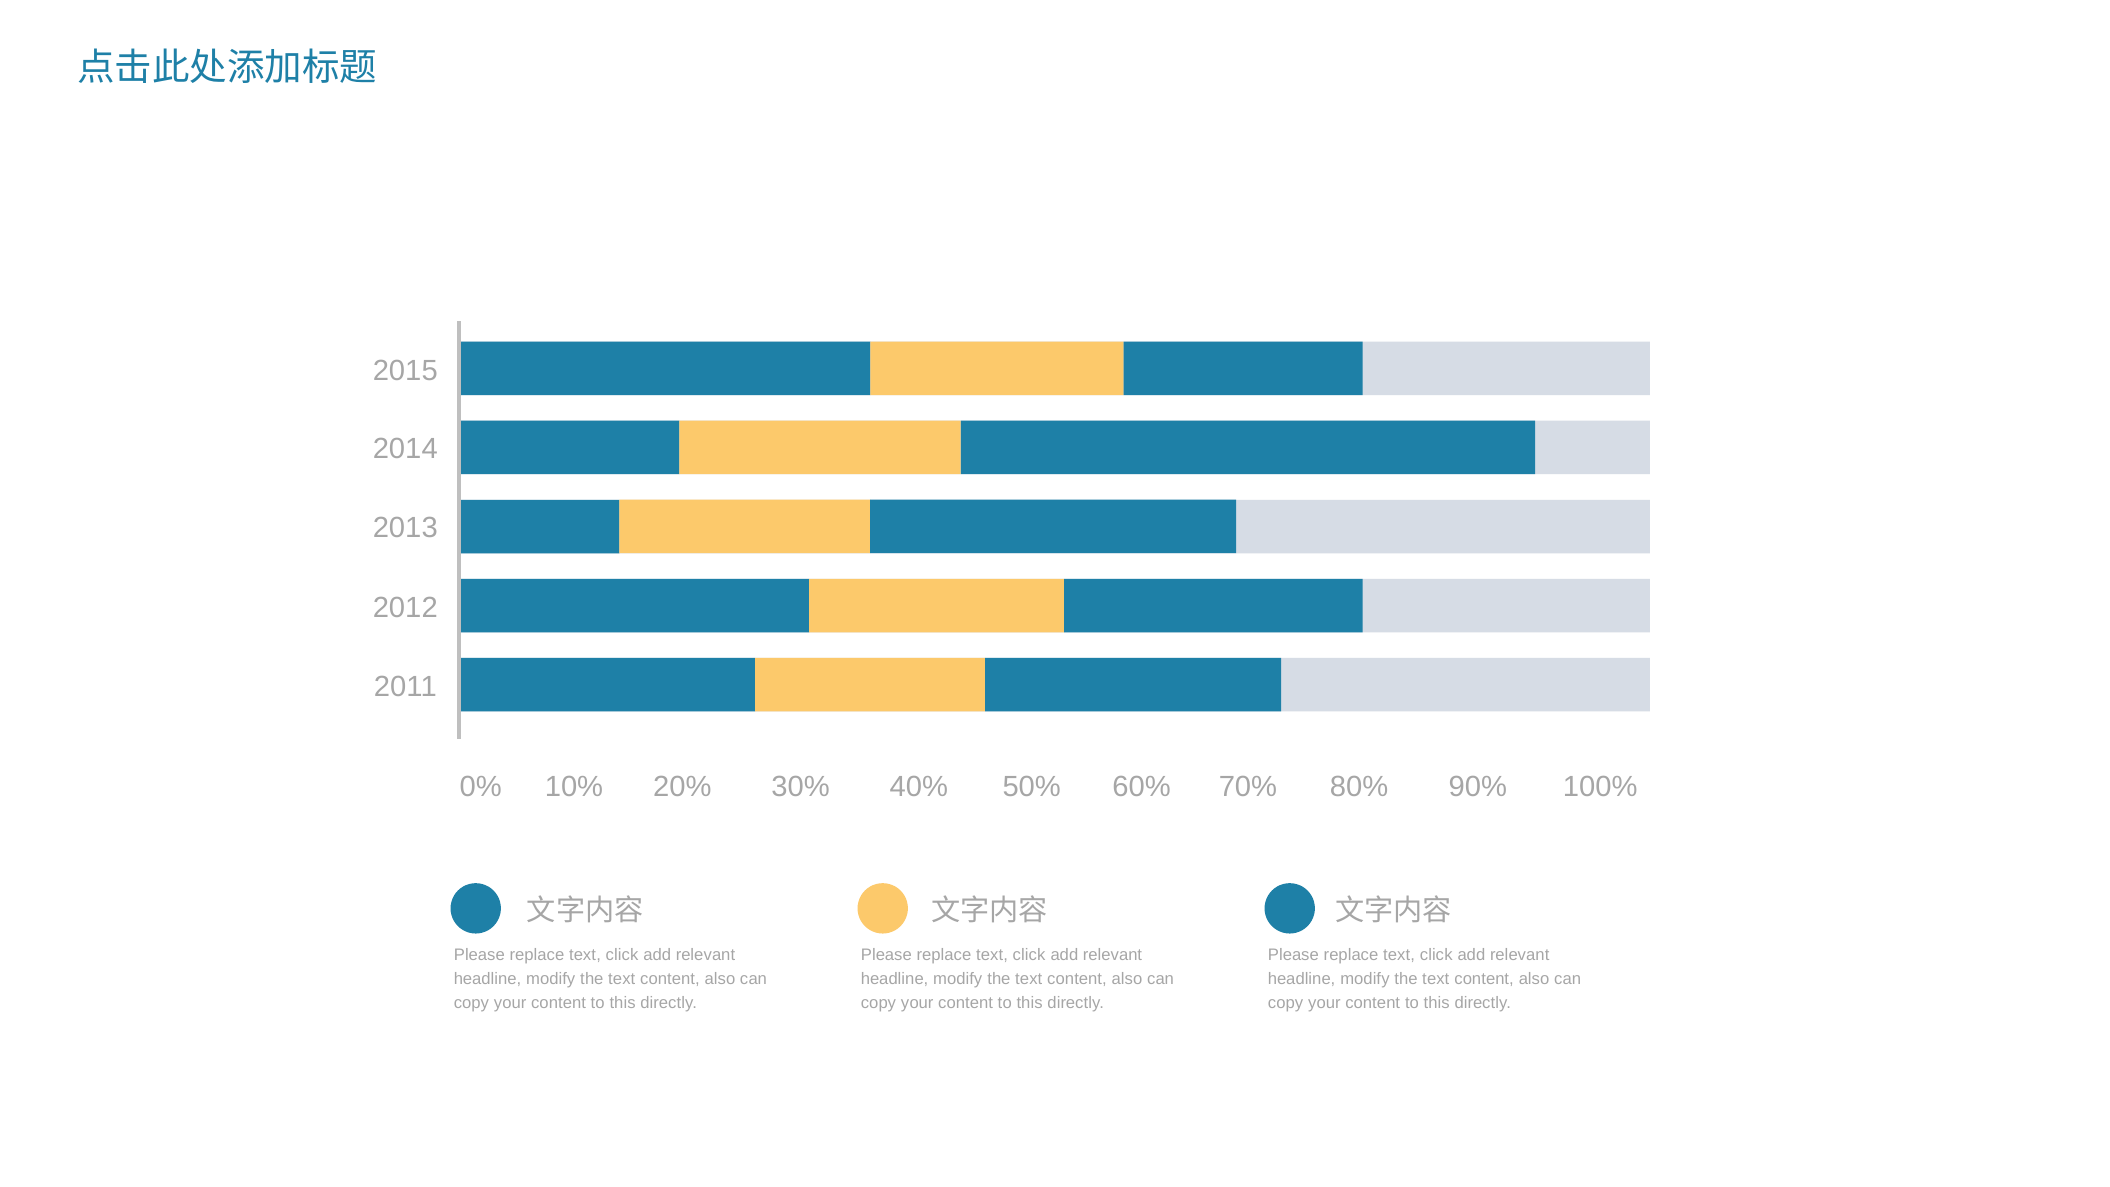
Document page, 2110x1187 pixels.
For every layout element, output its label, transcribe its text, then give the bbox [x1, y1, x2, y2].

text_box [449, 882, 502, 932]
text_box [856, 882, 909, 932]
text_box Please replace text, click add relevant headline, modify the text content, also can copy your content to this directly. [1253, 932, 1622, 1020]
text_box 点击此处添加标题 [62, 35, 417, 94]
text_box 文字内容 [512, 876, 659, 932]
text_box 文字内容 [916, 876, 1063, 932]
text_box [1263, 882, 1316, 932]
text_box 文字内容 [1320, 876, 1468, 932]
text_box Please replace text, click add relevant headline, modify the text content, also can copy your content to this directly. [846, 932, 1215, 1020]
text_box Please replace text, click add relevant headline, modify the text content, also can copy your content to this directly. [439, 932, 808, 1020]
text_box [357, 321, 1654, 807]
